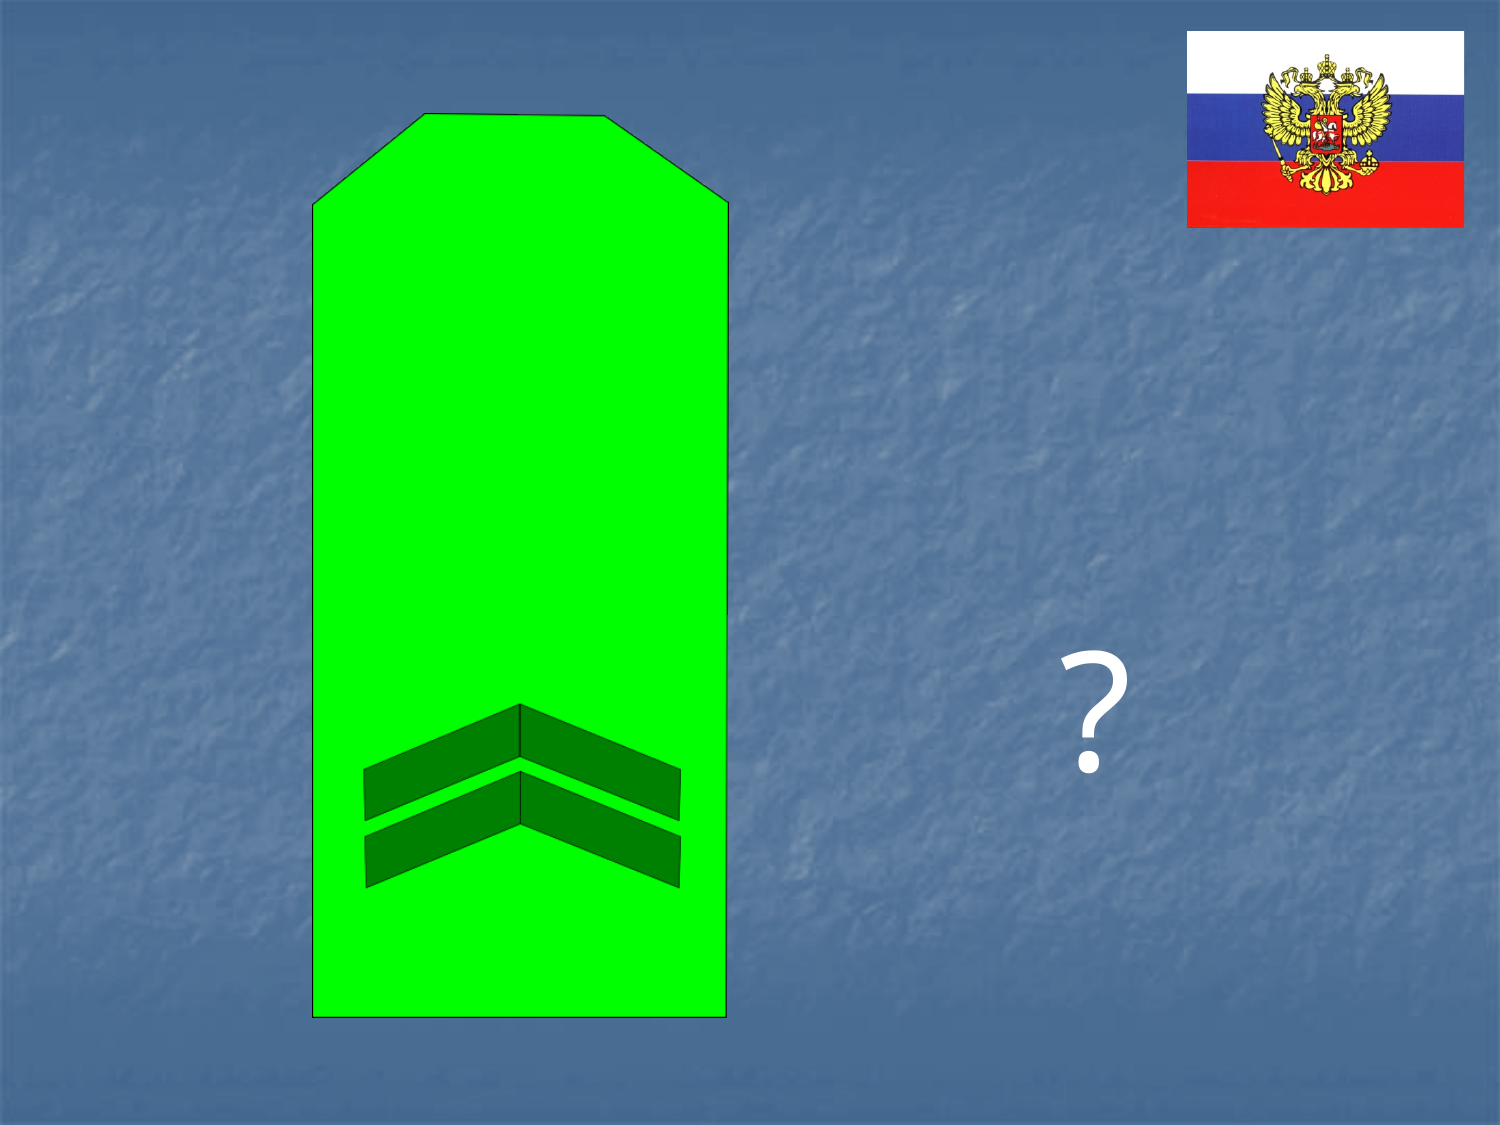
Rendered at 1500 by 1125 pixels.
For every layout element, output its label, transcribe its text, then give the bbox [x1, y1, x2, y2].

picture [1186, 30, 1465, 228]
picture [312, 113, 729, 1018]
text_box ? [1045, 597, 1164, 813]
